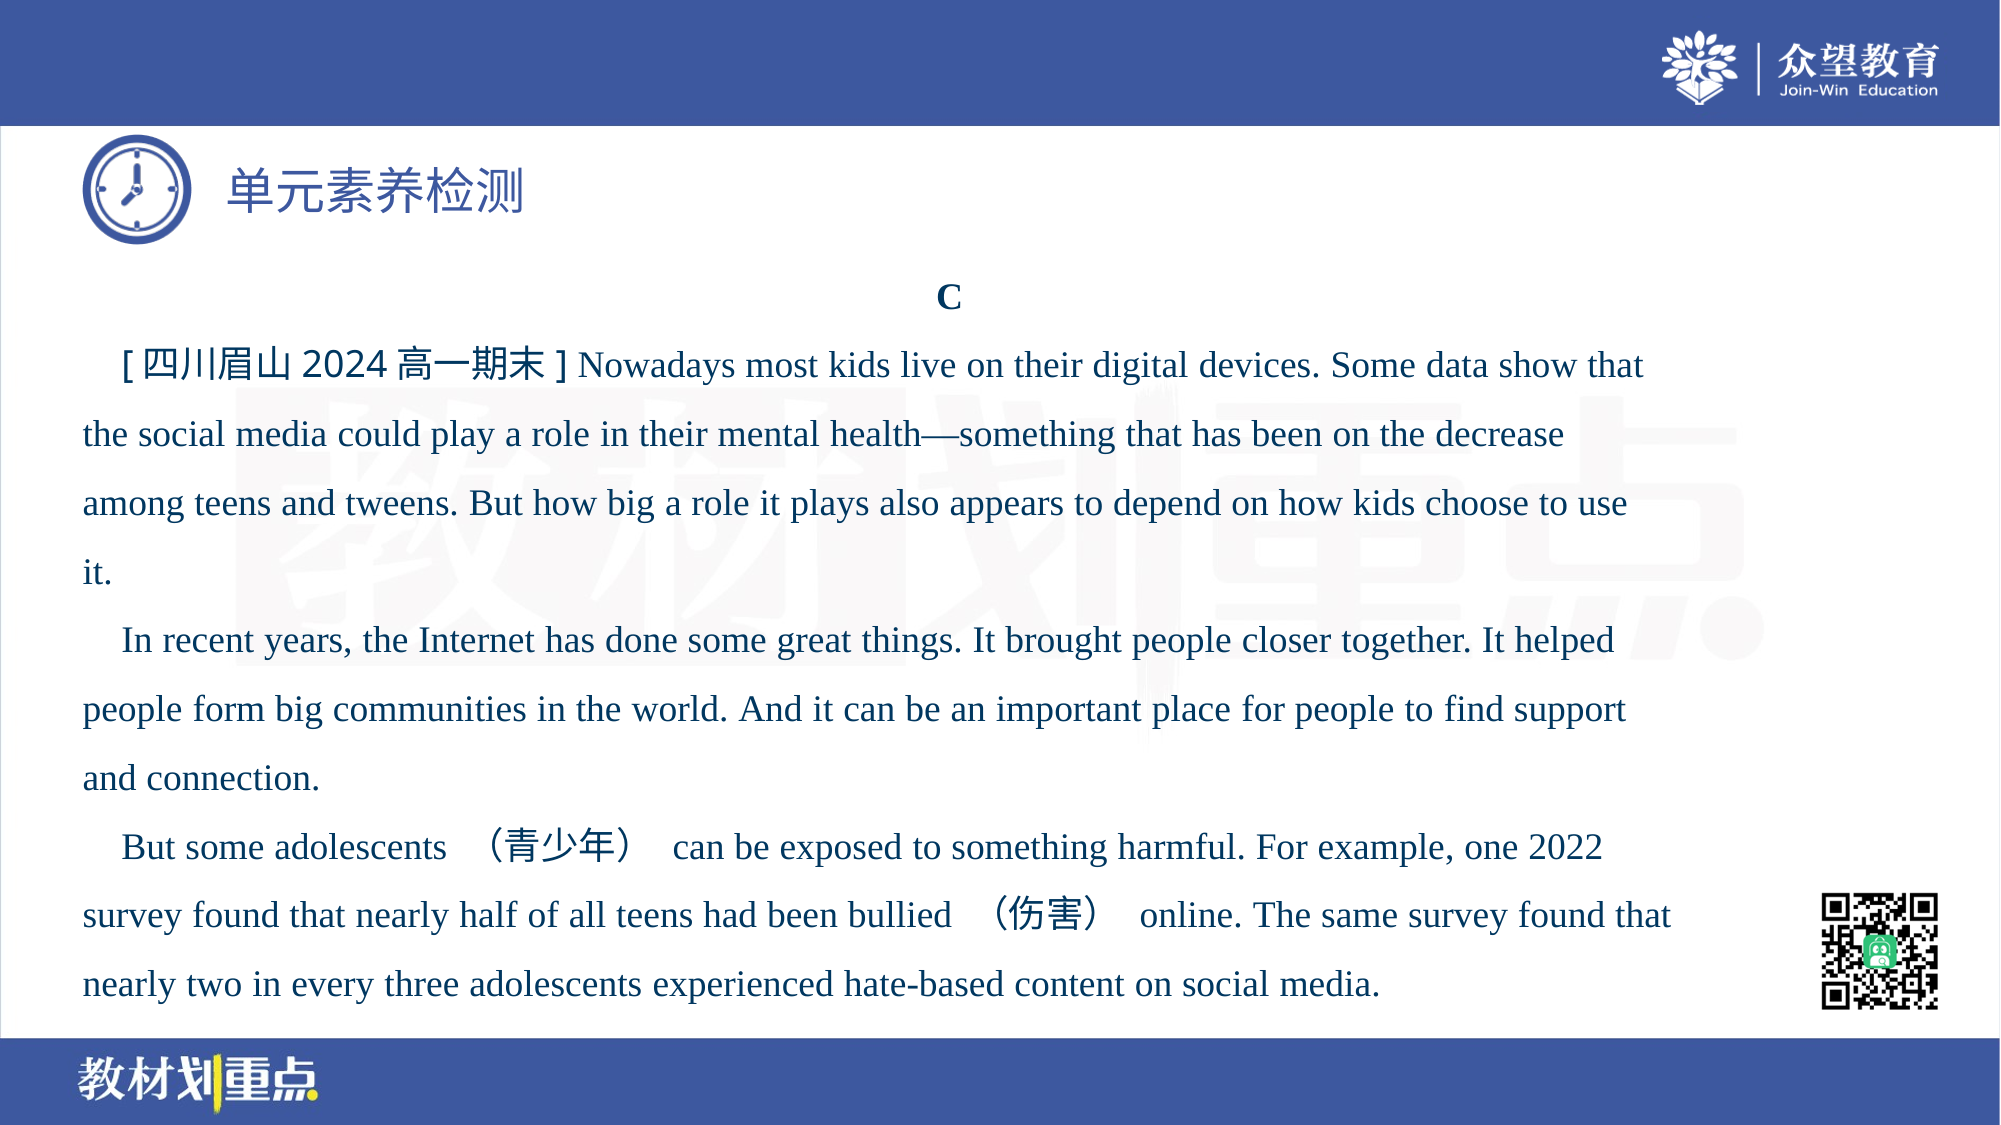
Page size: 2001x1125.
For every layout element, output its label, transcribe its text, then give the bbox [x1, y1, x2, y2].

text_box C [四川眉山2024高一期末] Nowadays most kids live on their digital devices. Some data show that the social media could play a role in their mental health—something that has been on the decrease among teens and tweens. But how big a role it plays also appears to depend on how kids choose to use it. In recent years, the Internet has done some great things. It brought people closer together. It helped people form big communities in the world. And it can be an important place for people to find support and connection. But some adolescents （青少年） can be exposed to something harmful. For example, one 2022 survey found that nearly half of all teens had been bullied （伤害） online. The same survey found that nearly two in every three adolescents experienced hate-based content on social media. [82, 247, 1817, 1005]
picture [0, 0, 2000, 1125]
